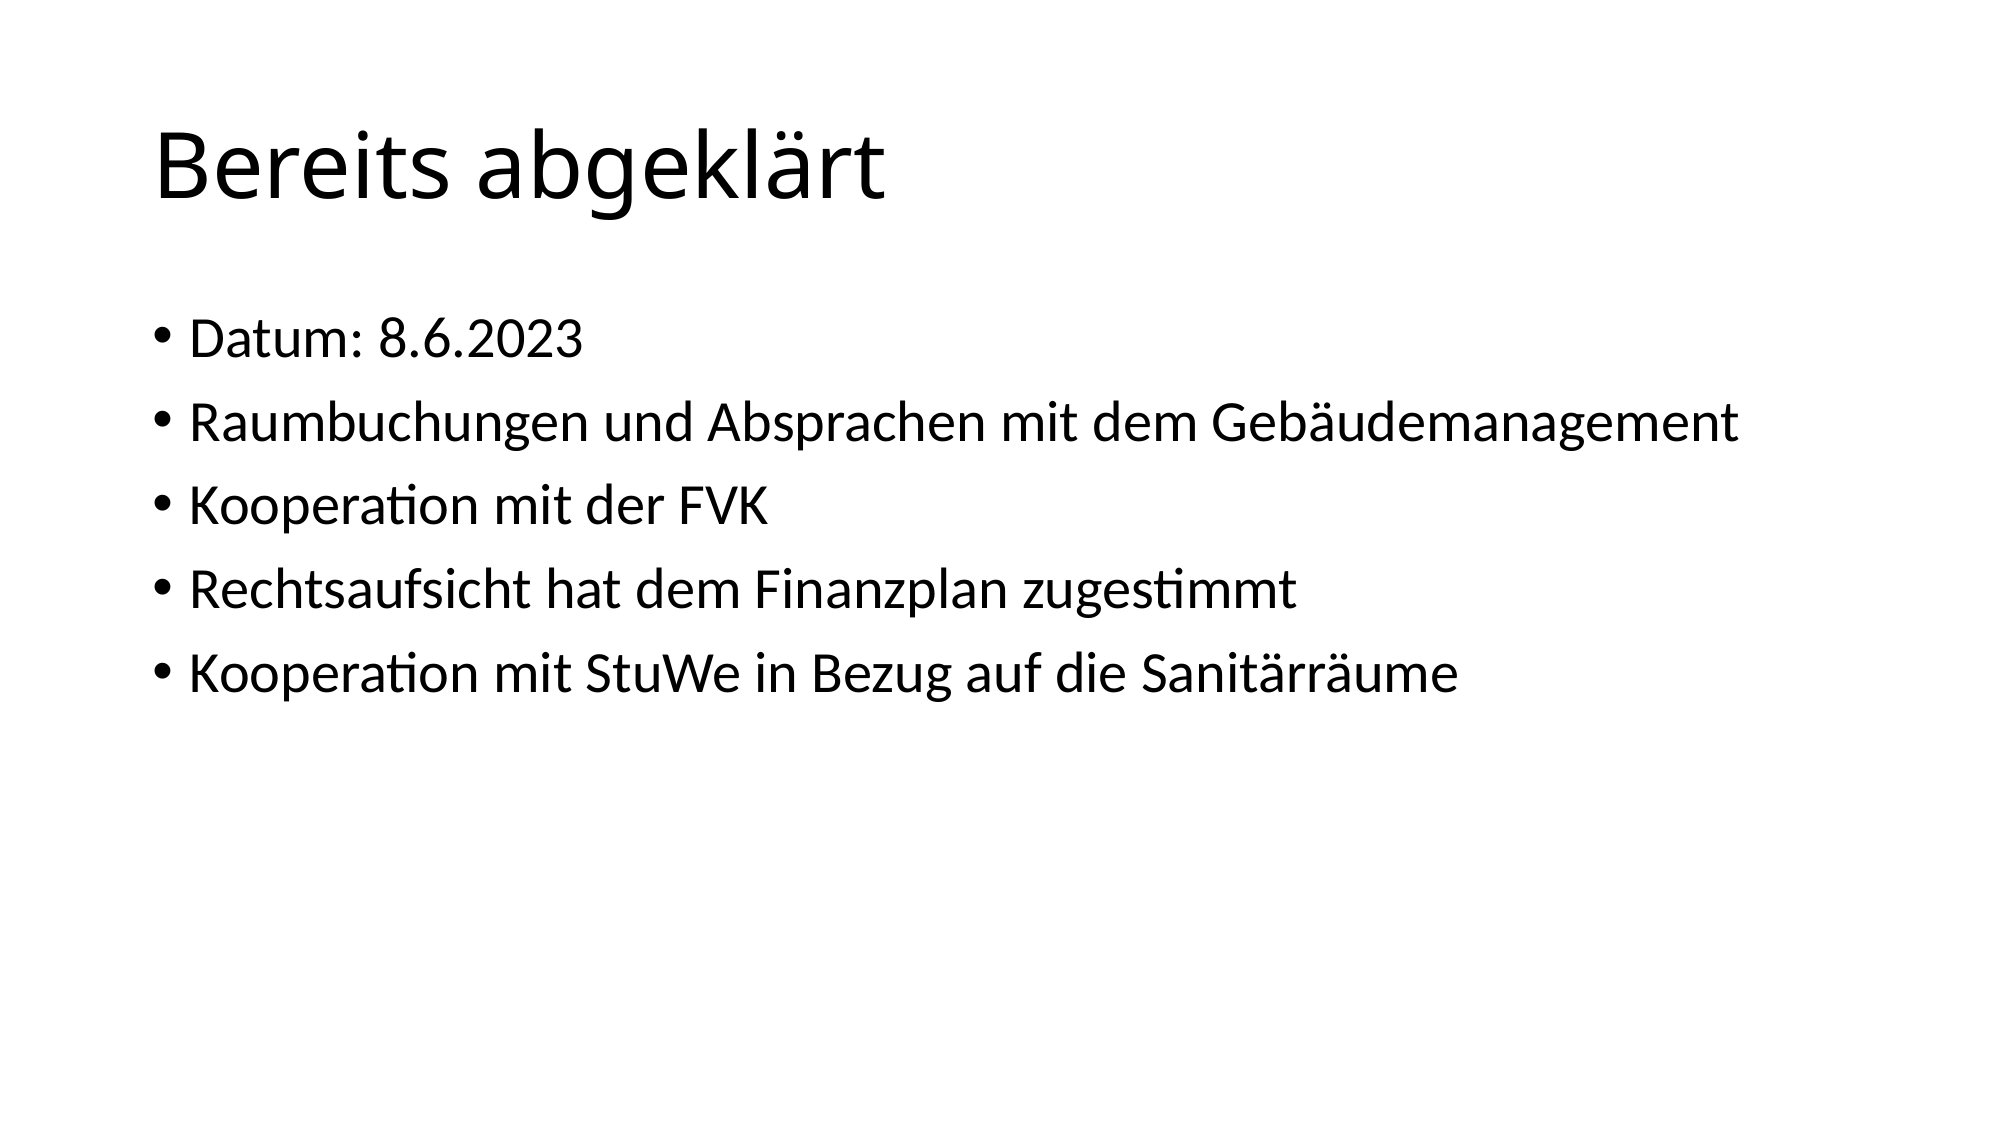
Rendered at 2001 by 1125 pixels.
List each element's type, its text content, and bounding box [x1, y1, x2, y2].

list Datum: 8.6.2023 Raumbuchungen und Absprachen mit dem Gebäudemanagement Kooperation mit der FVK Rechtsaufsicht hat dem Finanzplan zugestimmt Kooperation mit StuWe in Bezug auf die Sanitärräume [137, 299, 1863, 1014]
title Bereits abgeklärt [137, 59, 1863, 278]
